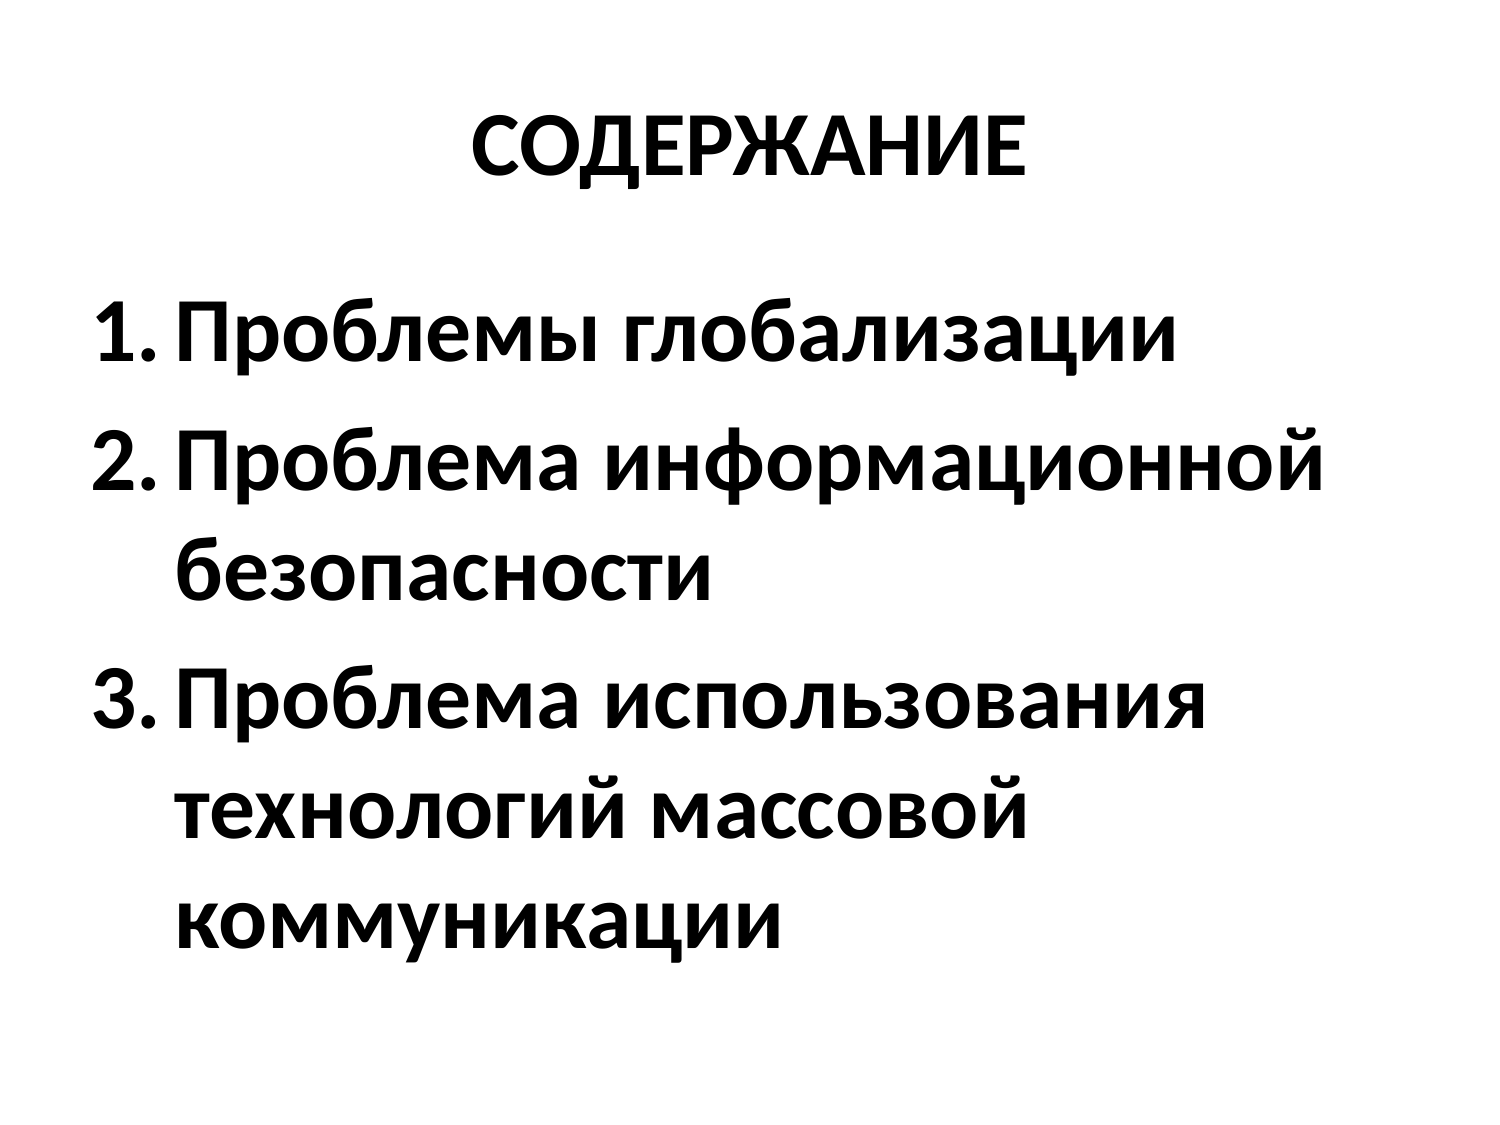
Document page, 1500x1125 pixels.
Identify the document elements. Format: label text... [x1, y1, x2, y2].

title СОДЕРЖАНИЕ [75, 45, 1425, 233]
list Проблемы глобализации Проблема информационной безопасности Проблема использования технологий массовой коммуникации [75, 262, 1425, 1005]
